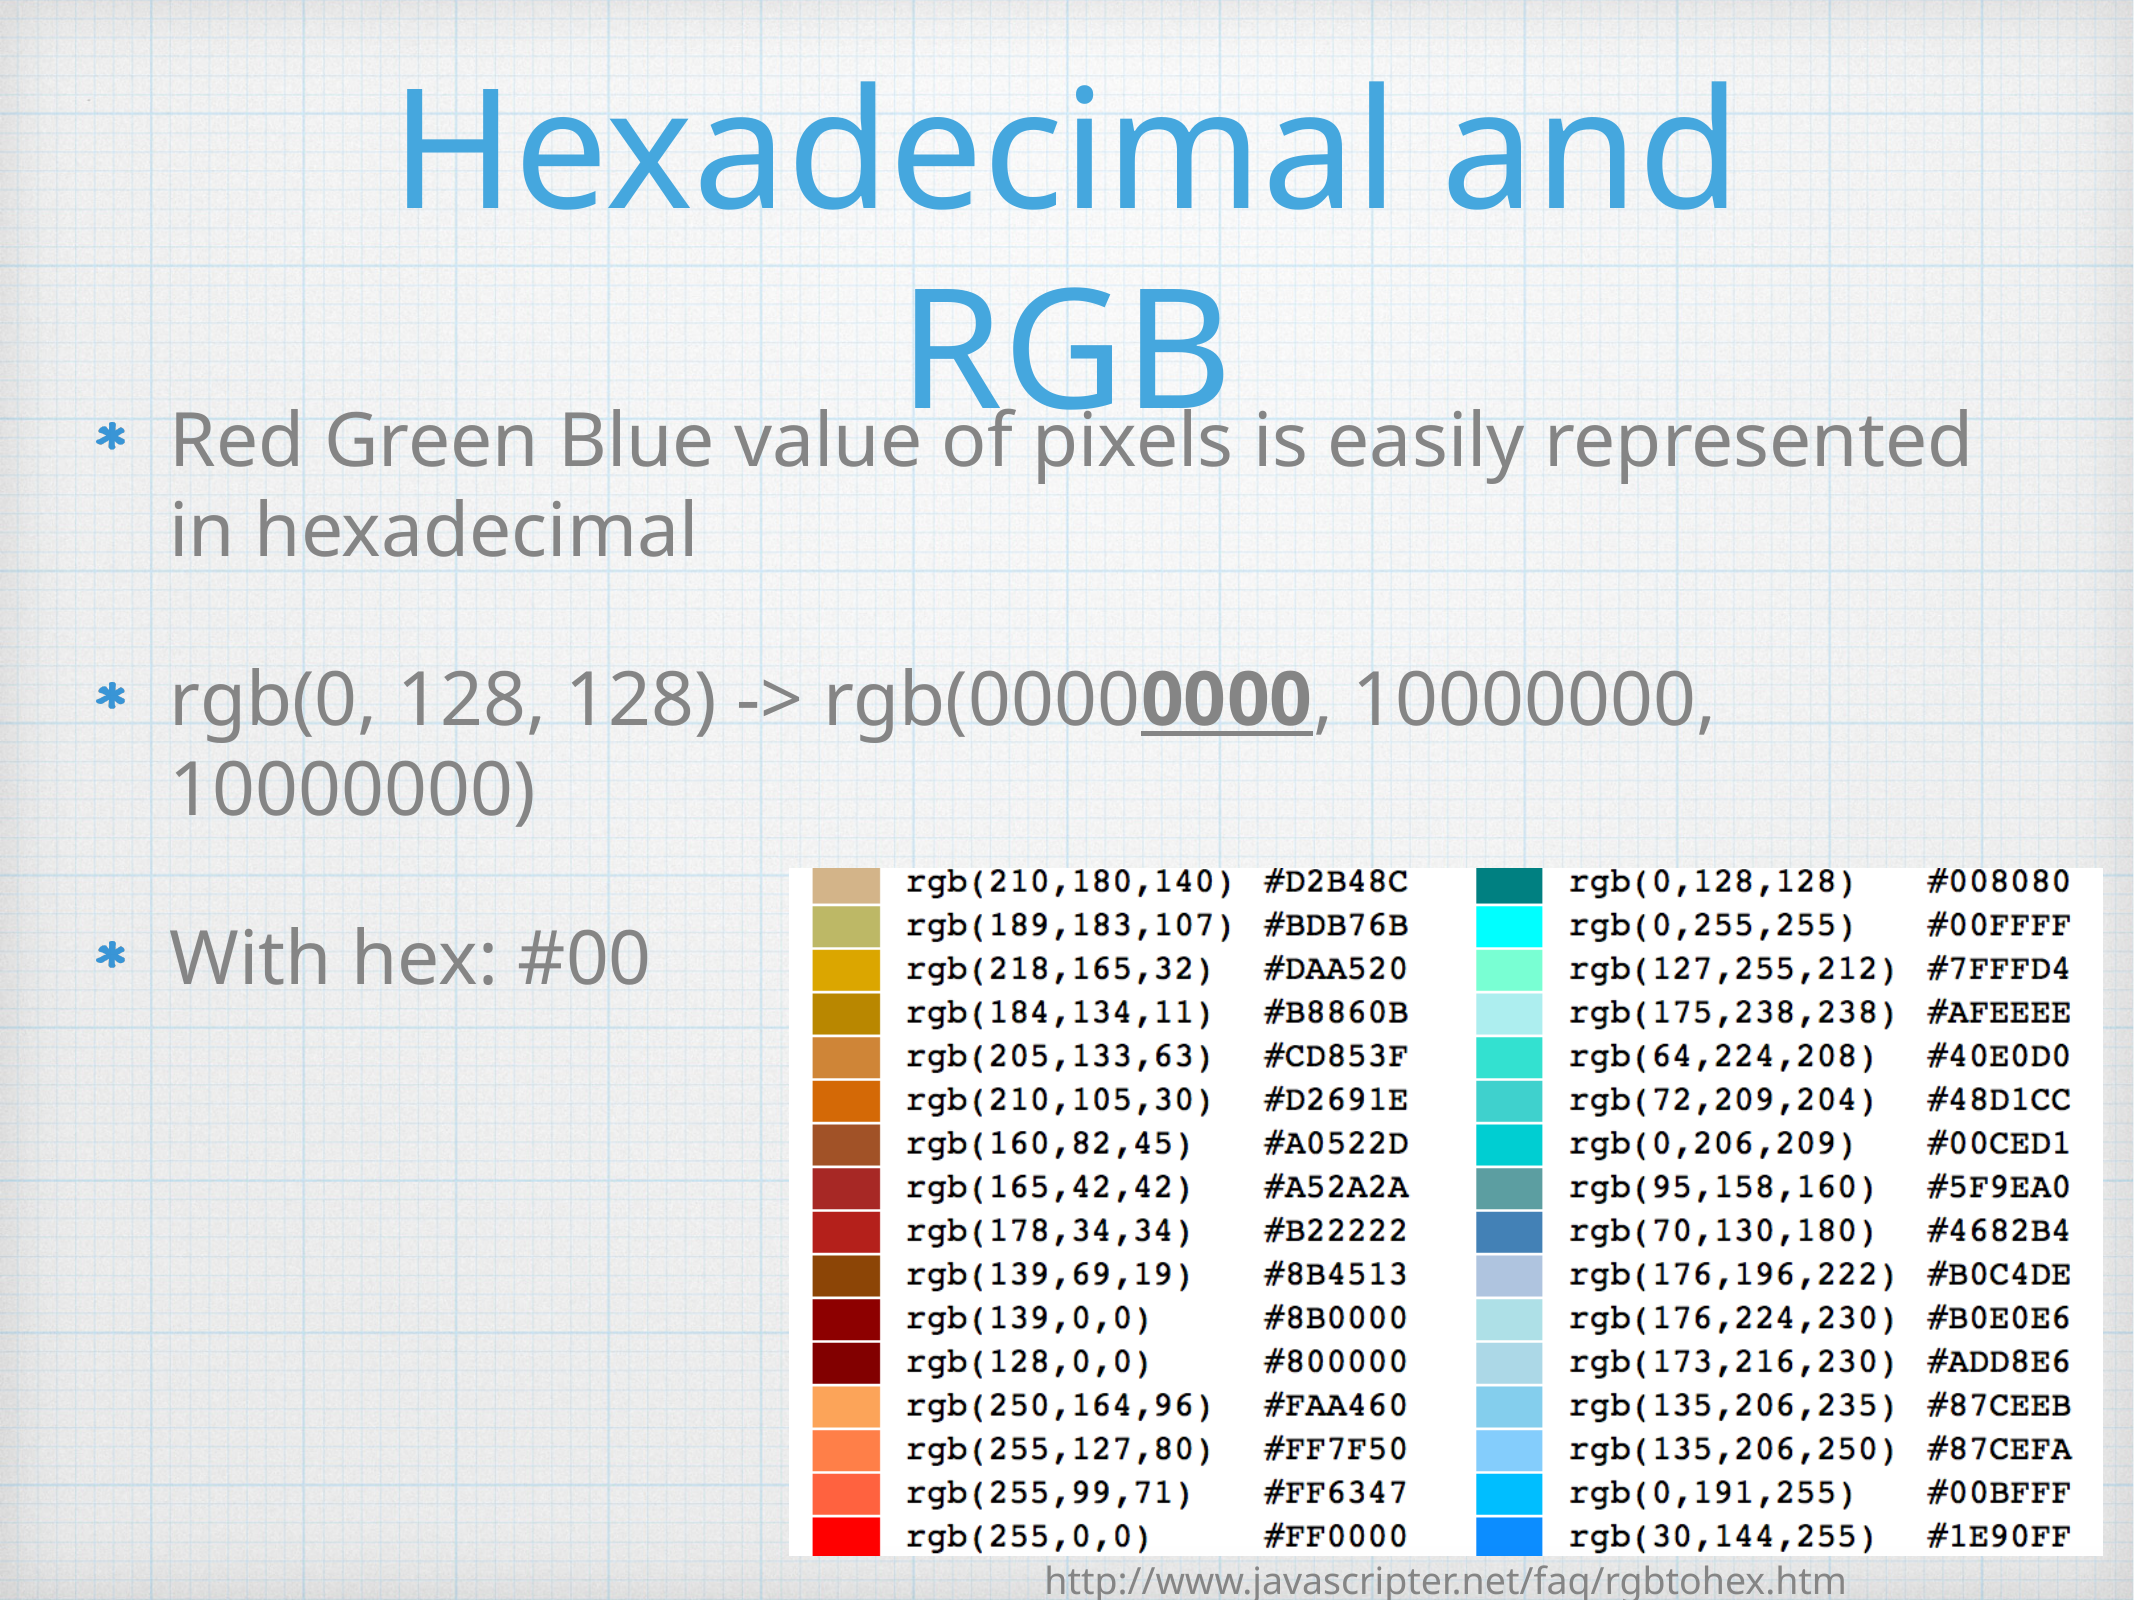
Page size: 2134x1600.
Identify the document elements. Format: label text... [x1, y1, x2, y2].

list Red Green Blue value of pixels is easily represented in hexadecimal rgb(0, 128, 128) -> rgb(00000000, 10000000, 10000000) With hex: #00 [87, 382, 2002, 1393]
text_box http://www.javascripter.net/faq/rgbtohex.htm [1035, 1556, 1856, 1600]
title Hexadecimal and RGB [207, 41, 1926, 382]
picture [0, 0, 2134, 1600]
